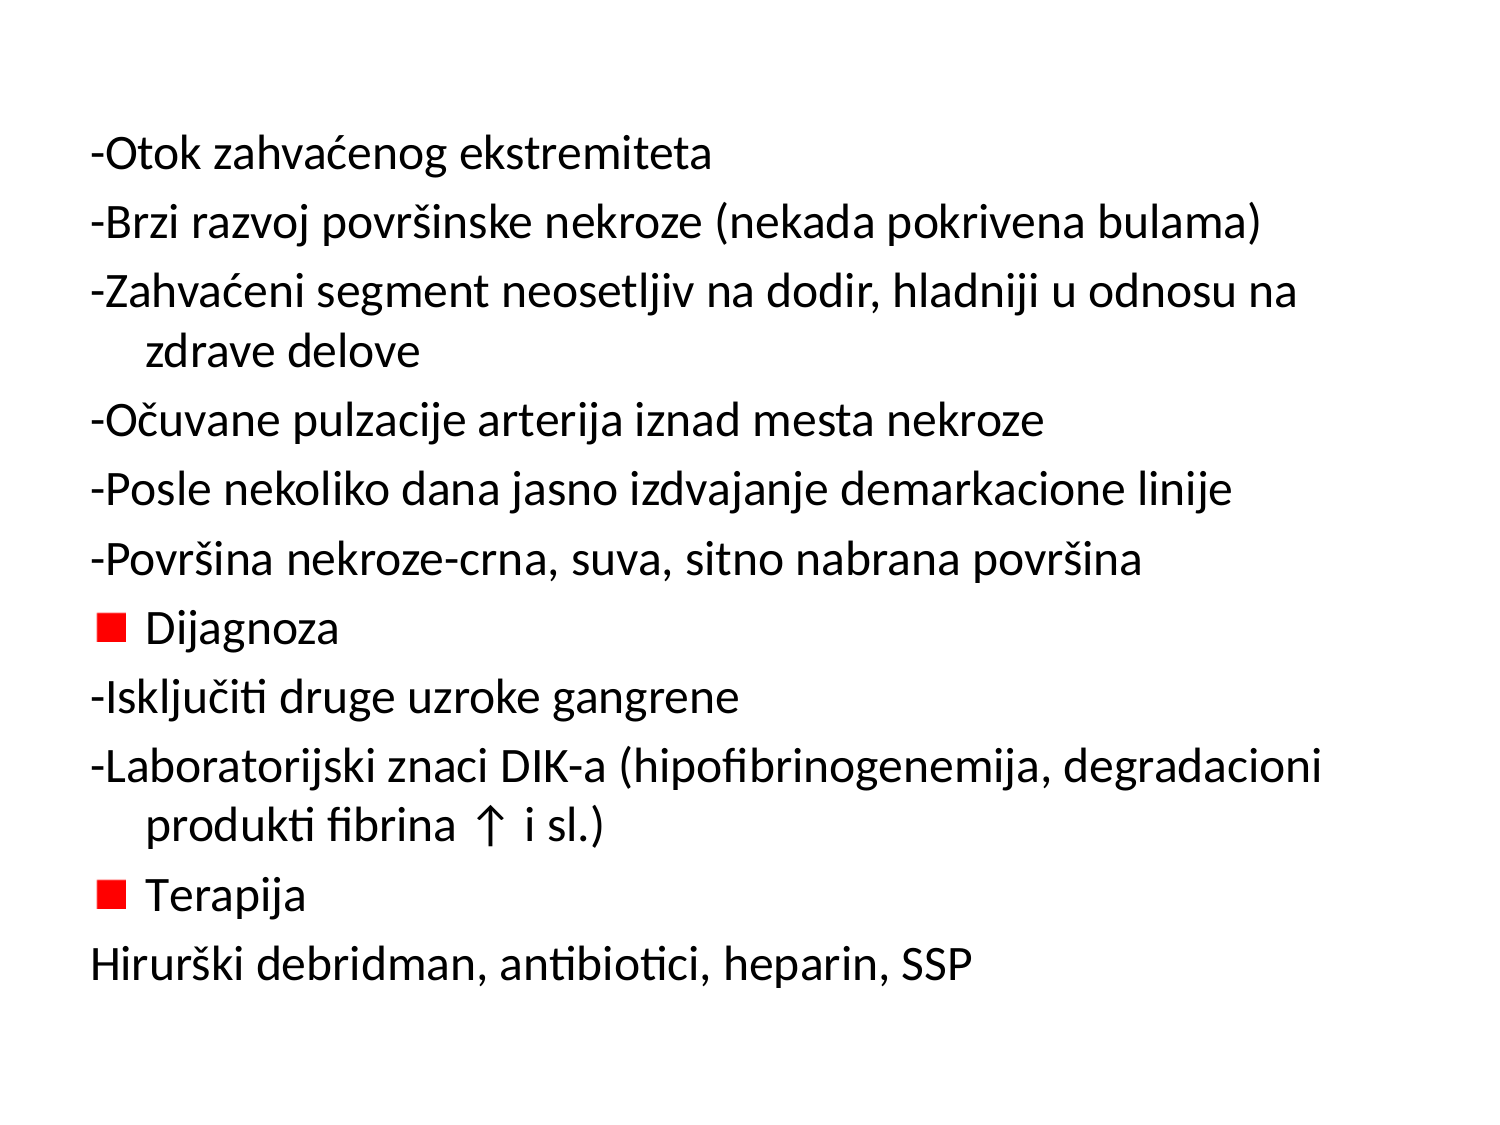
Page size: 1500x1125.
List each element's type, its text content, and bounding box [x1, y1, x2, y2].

list -Otok zahvaćenog ekstremiteta -Brzi razvoj površinske nekroze (nekada pokrivena bulama) -Zahvaćeni segment neosetljiv na dodir, hladniji u odnosu na zdrave delove -Očuvane pulzacije arterija iznad mesta nekroze -Posle nekoliko dana jasno izdvajanje demarkacione linije -Površina nekroze-crna, suva, sitno nabrana površina Dijagnoza -Isključiti druge uzroke gangrene -Laboratorijski znaci DIK-a (hipofibrinogenemija, degradacioni produkti fibrina ↑ i sl.) Terapija Hirurški debridman, antibiotici, heparin, SSP [75, 112, 1425, 1005]
picture [90, 606, 126, 642]
picture [90, 873, 126, 909]
